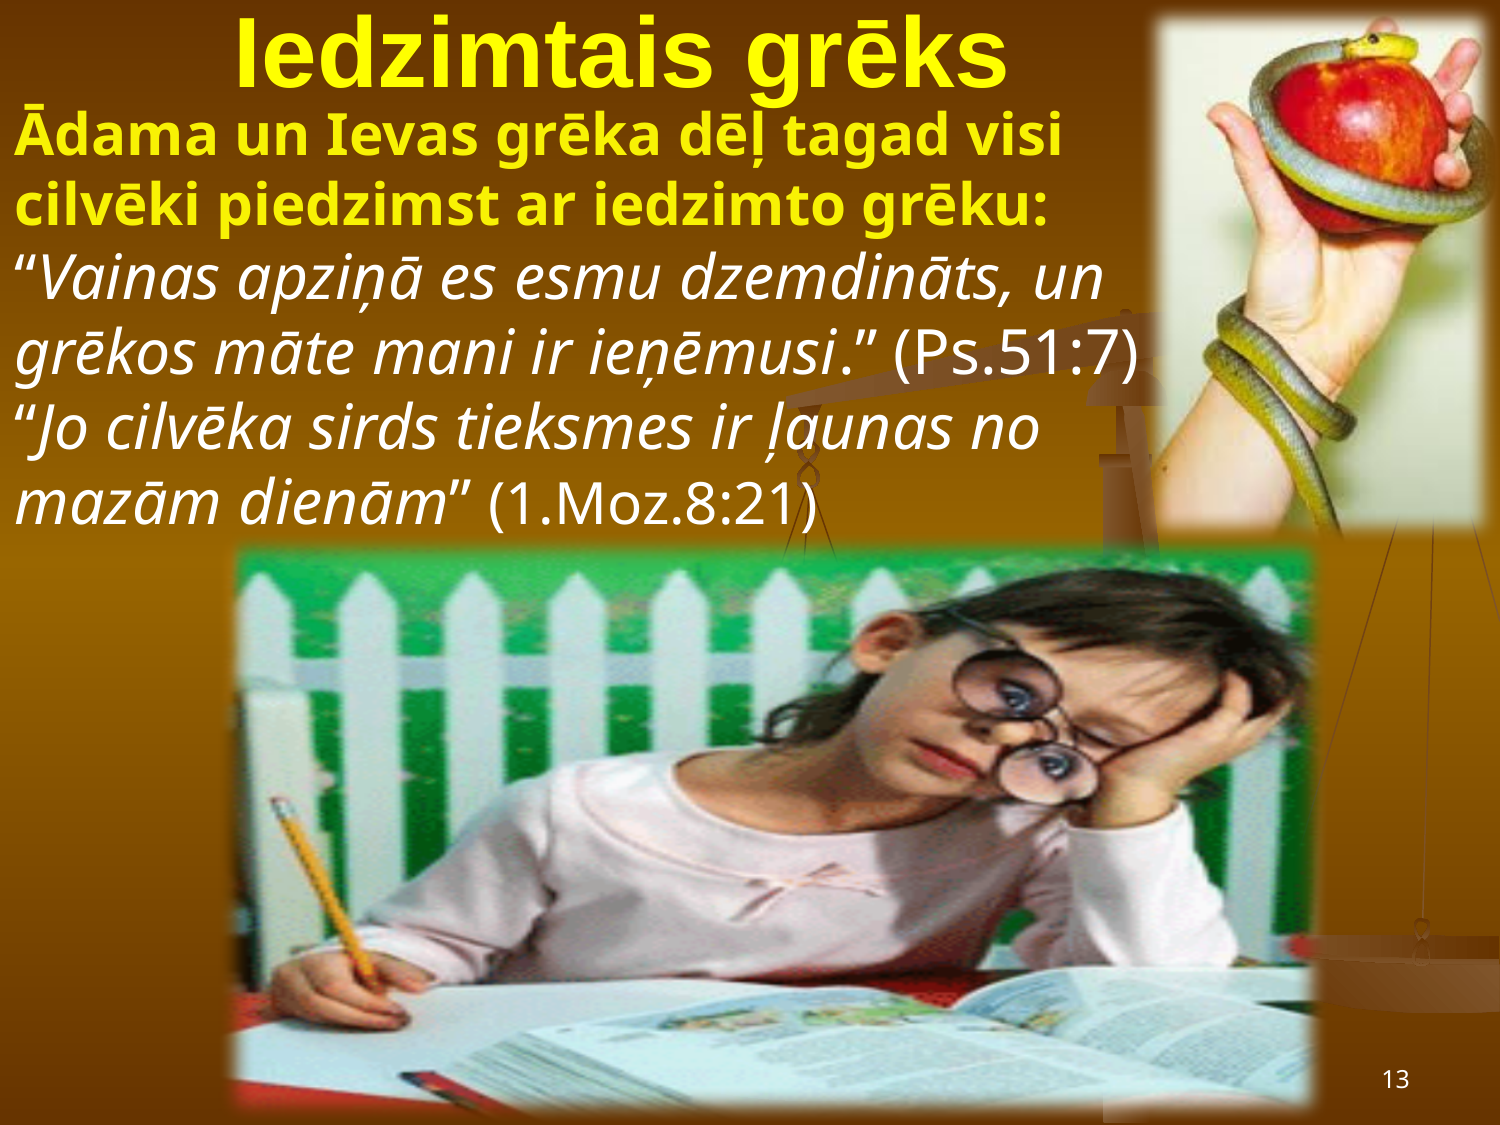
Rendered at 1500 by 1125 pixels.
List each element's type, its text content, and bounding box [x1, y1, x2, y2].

text_box Ādama un Ievas grēka dēļ tagad visi cilvēki piedzimst ar iedzimto grēku: “Vainas apziņā es esmu dzemdināts, un grēkos māte mani ir ieņēmusi.” (Ps.51:7) “Jo cilvēka sirds tieksmes ir ļaunas no mazām dienām” (1.Moz.8:21) [0, 90, 1134, 545]
title Iedzimtais grēks [0, 0, 1137, 90]
picture [218, 0, 1500, 1125]
slide_number 13 [1334, 1029, 1426, 1106]
